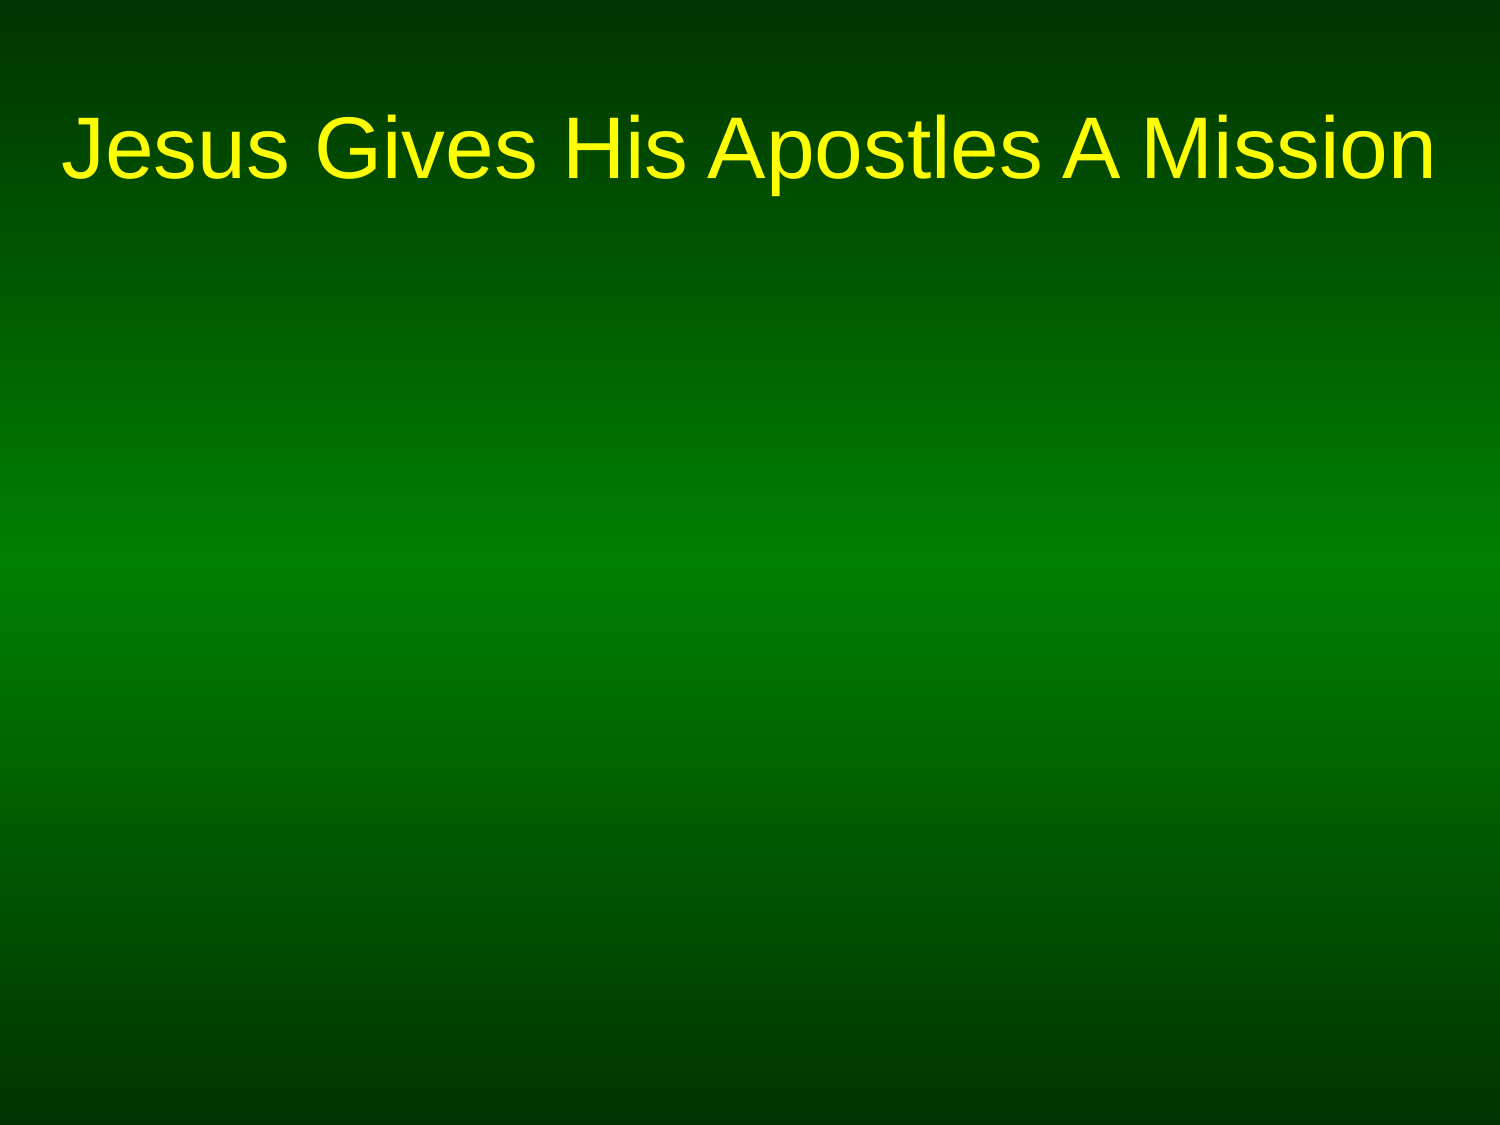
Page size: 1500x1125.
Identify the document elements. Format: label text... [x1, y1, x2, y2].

title Jesus Gives His Apostles A Mission [37, 50, 1463, 238]
